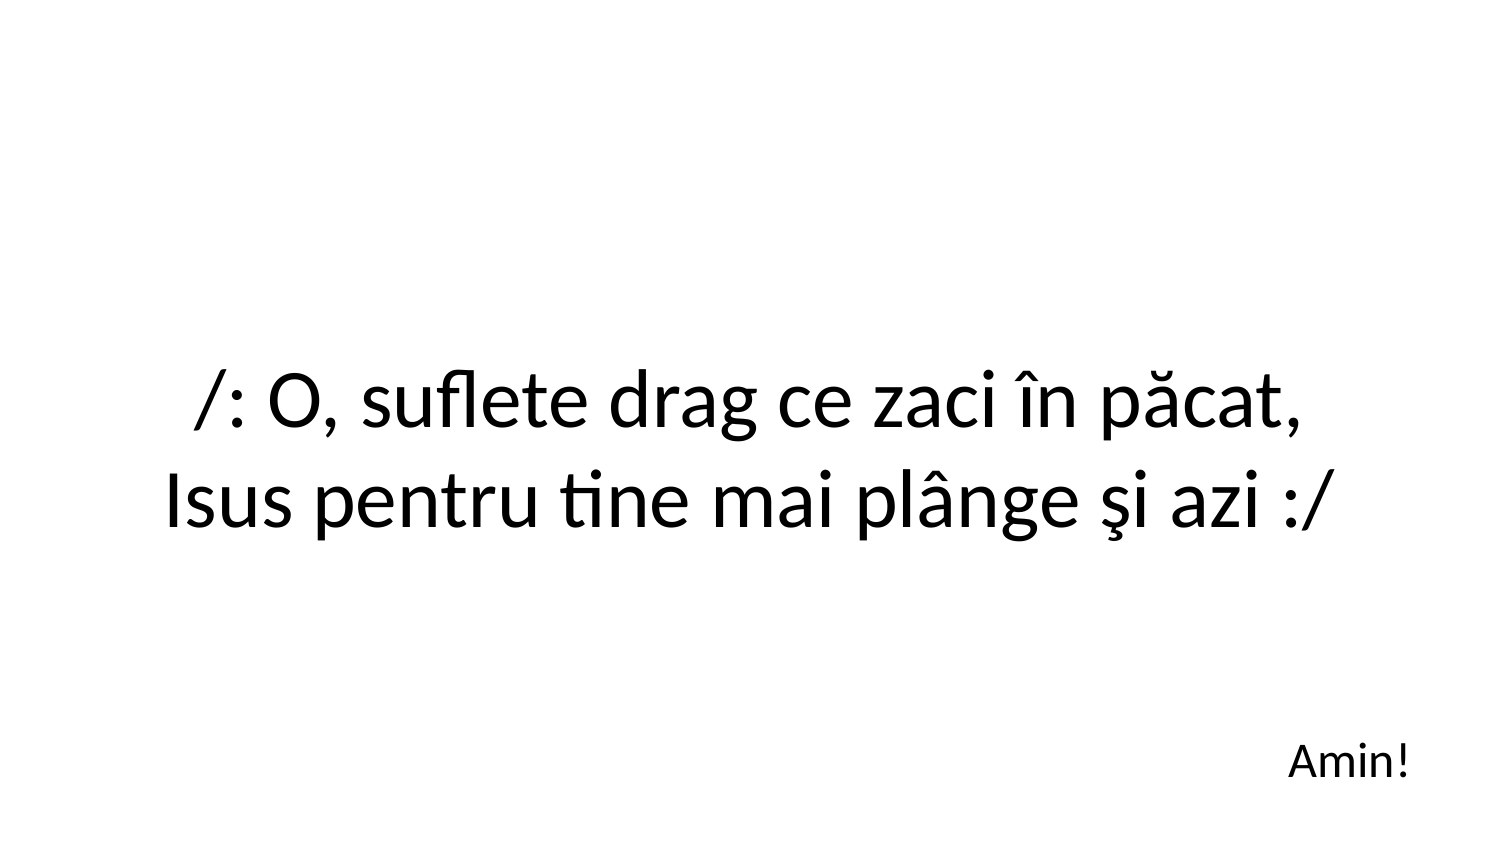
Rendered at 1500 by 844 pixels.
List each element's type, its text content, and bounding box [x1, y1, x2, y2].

text_box /: O, suflete drag ce zaci în păcat, Isus pentru tine mai plânge şi azi :/ [149, 292, 1351, 552]
text_box Amin! [1273, 674, 1427, 795]
